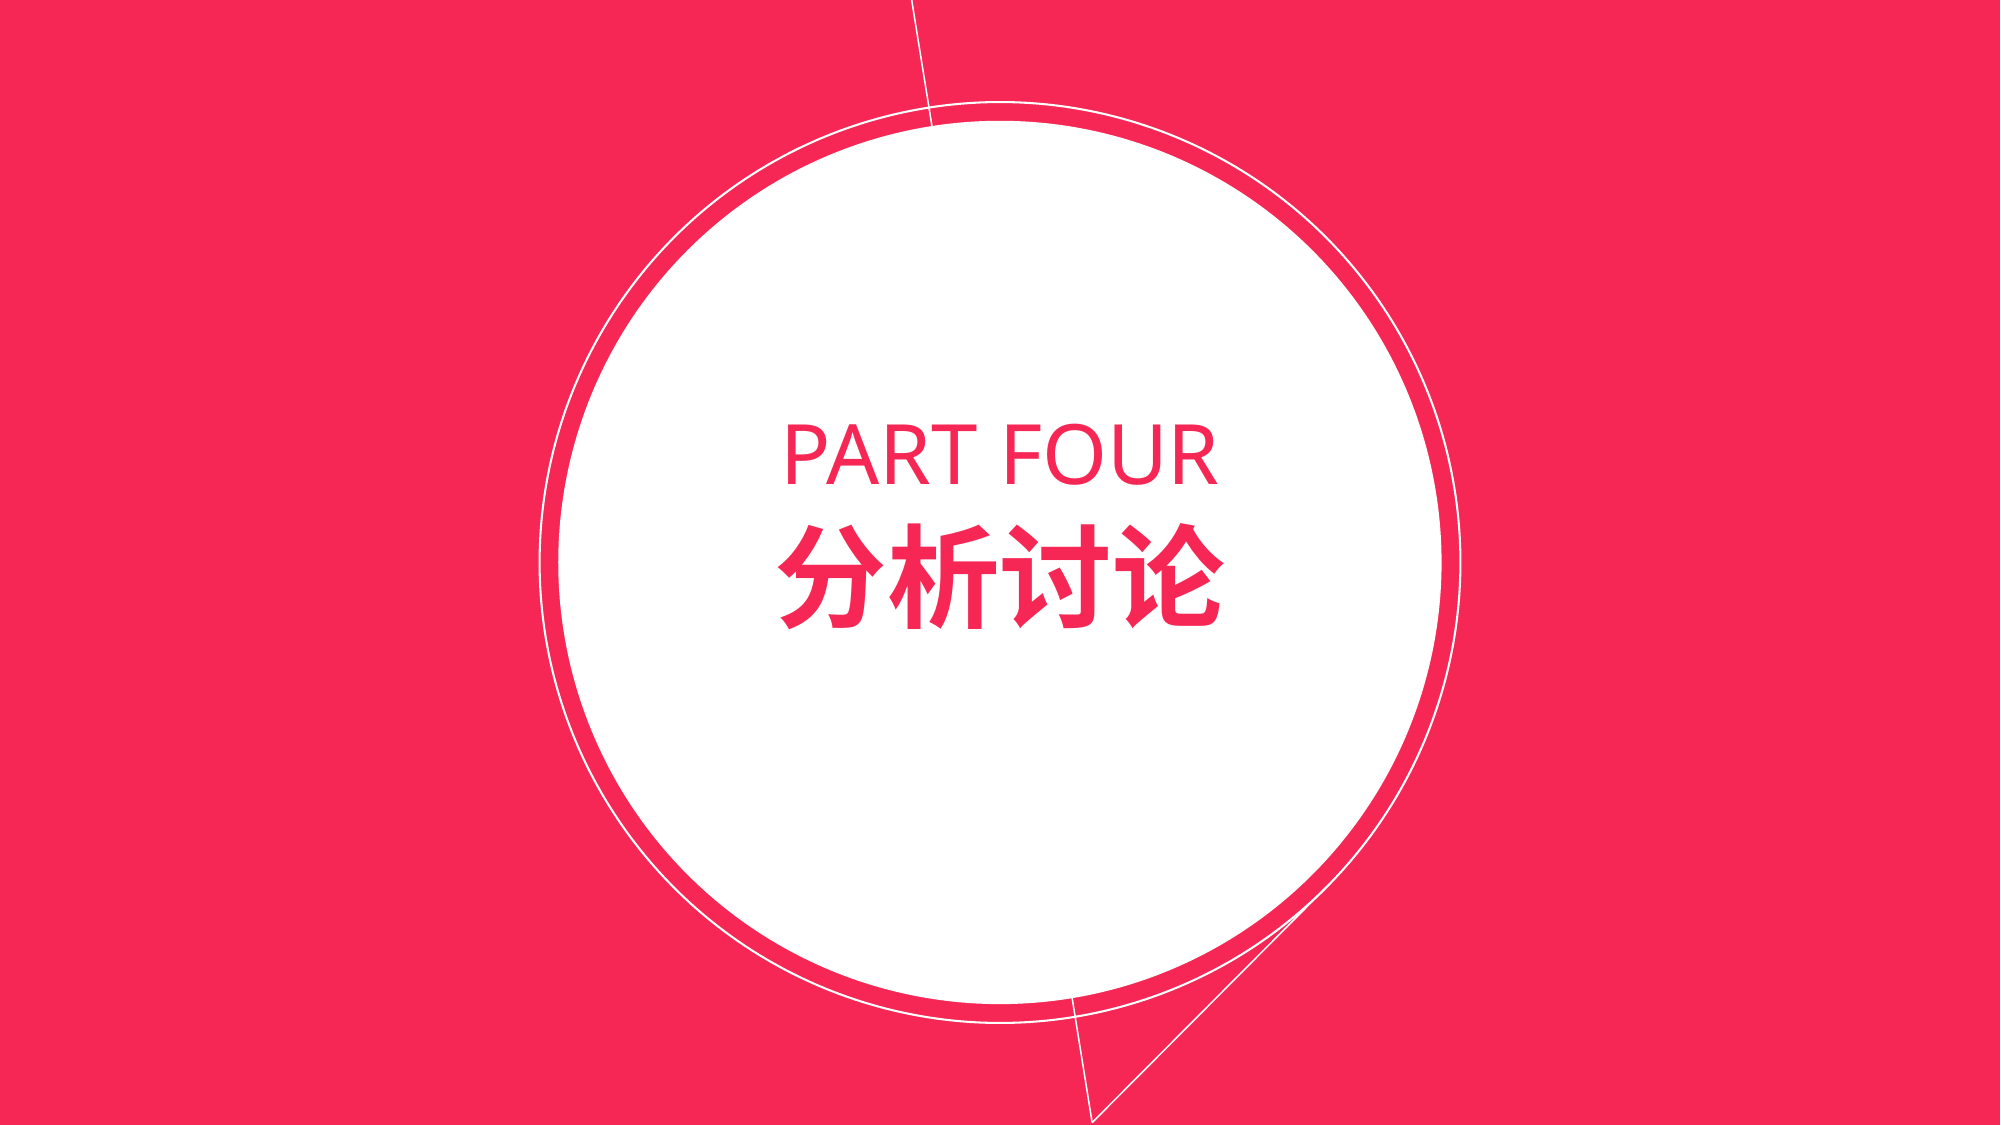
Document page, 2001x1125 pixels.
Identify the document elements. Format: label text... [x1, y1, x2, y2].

list 分析讨论 [591, 514, 1409, 658]
list PART FOUR [673, 404, 1327, 505]
